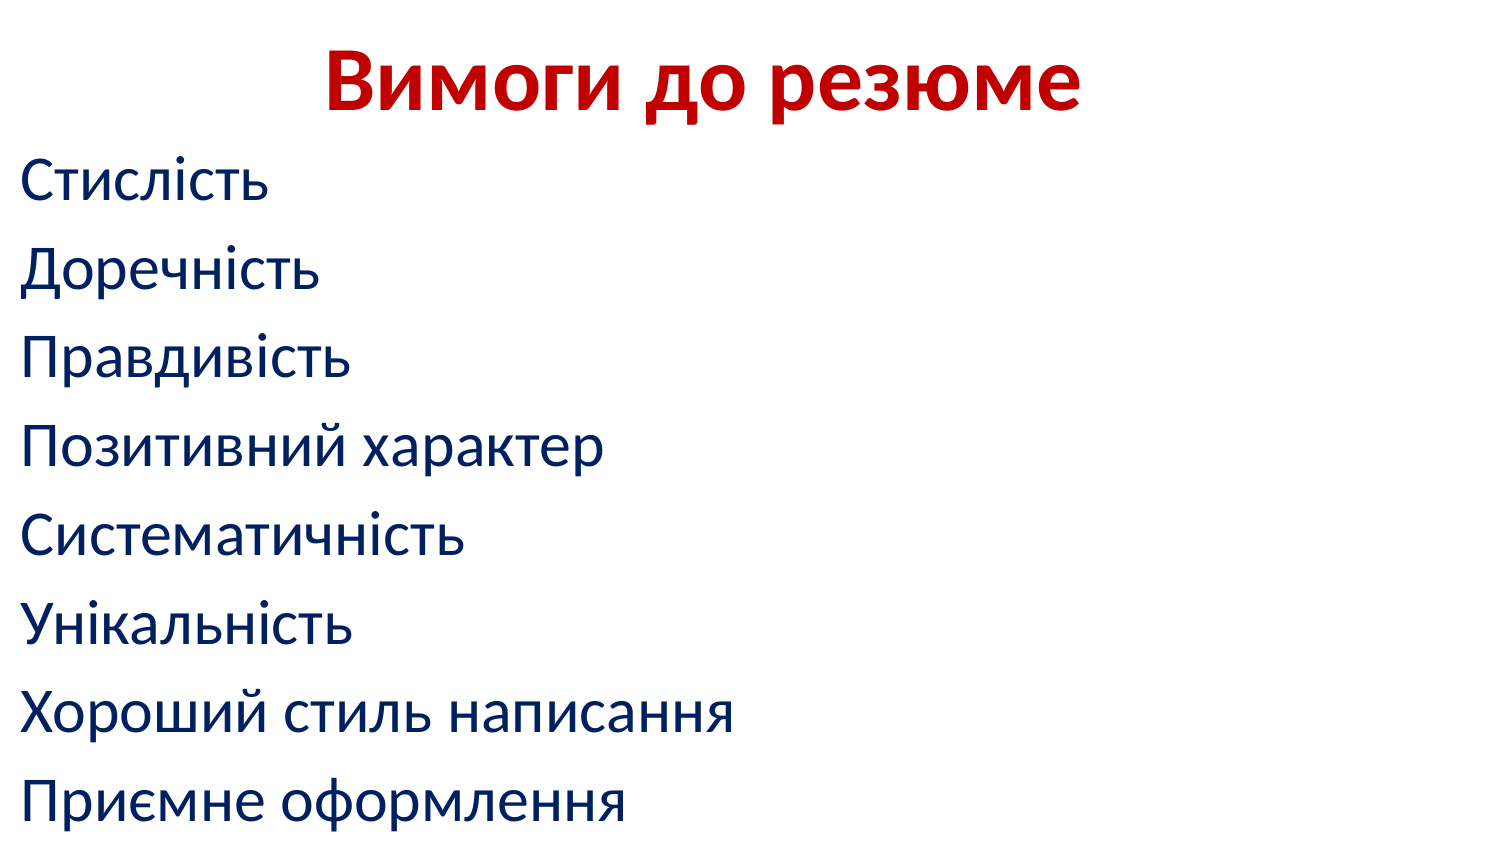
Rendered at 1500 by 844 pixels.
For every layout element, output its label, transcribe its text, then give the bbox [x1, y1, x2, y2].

title Вимоги до резюме [29, 7, 1380, 141]
list Стислість Доречність Правдивість Позитивний характер Систематичність Унікальність Хороший стиль написання Приємне оформлення [5, 128, 1477, 844]
